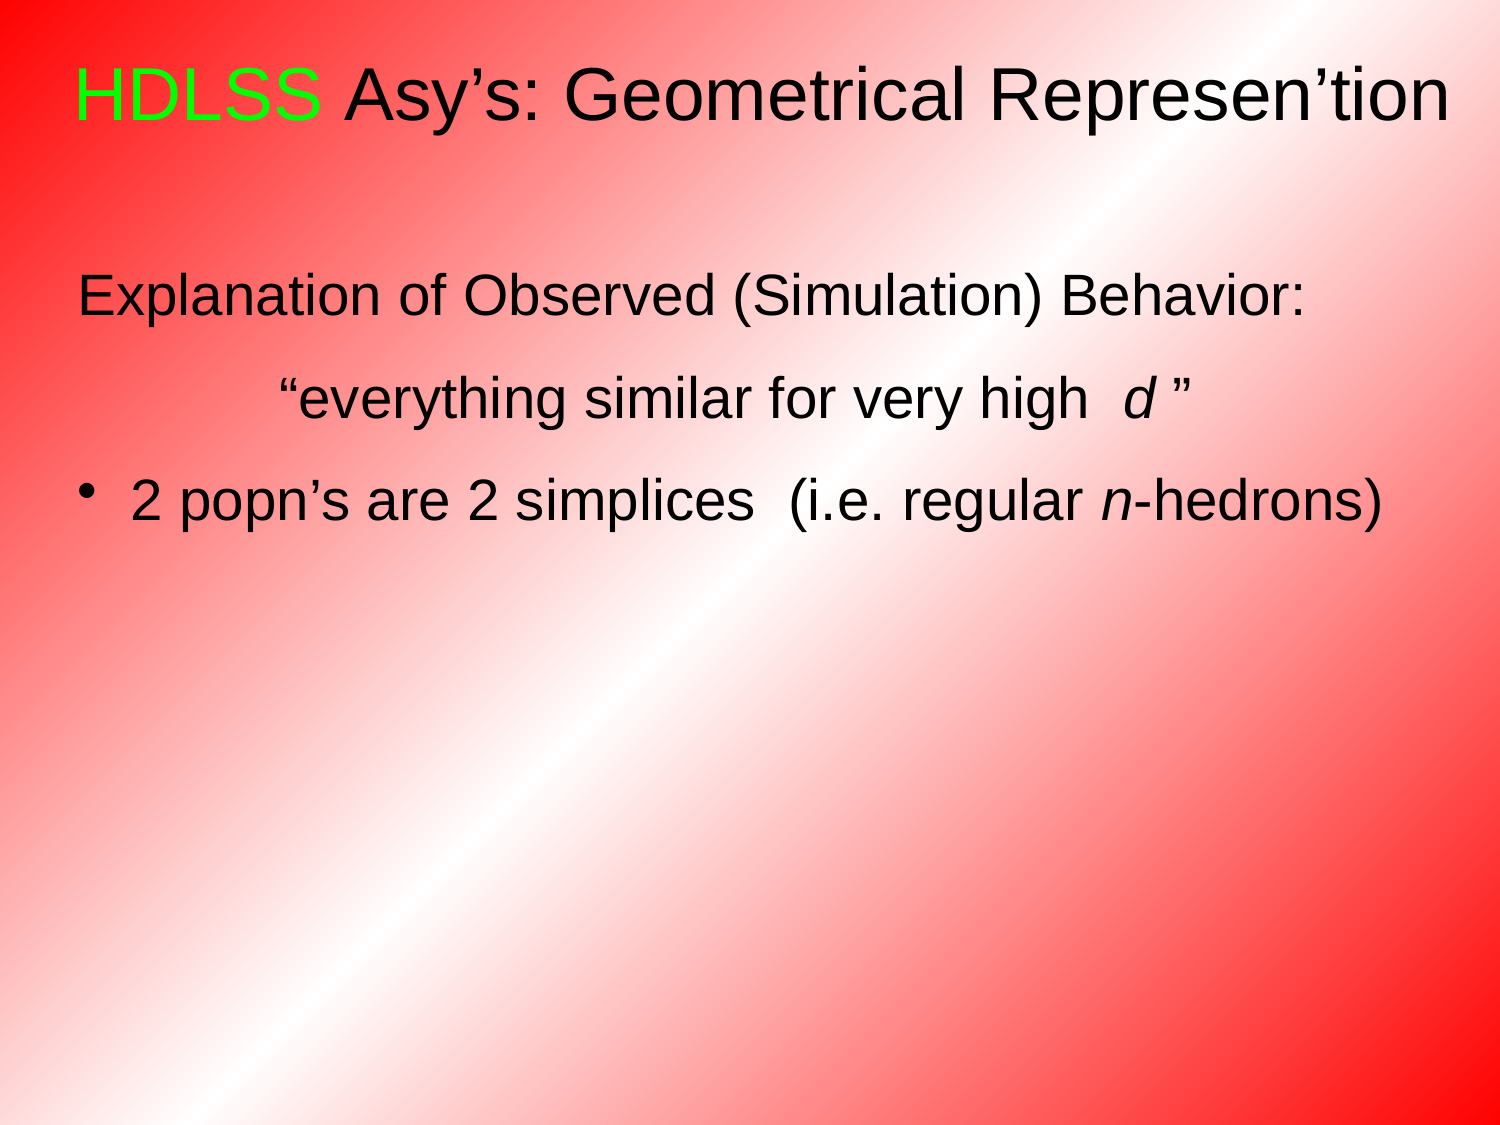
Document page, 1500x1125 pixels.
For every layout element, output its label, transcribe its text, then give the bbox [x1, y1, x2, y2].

title HDLSS Asy’s: Geometrical Represen’tion [50, 24, 1475, 156]
list Explanation of Observed (Simulation) Behavior: “everything similar for very high d ” 2 popn’s are 2 simplices (i.e. regular n-hedrons) [62, 242, 1425, 1050]
